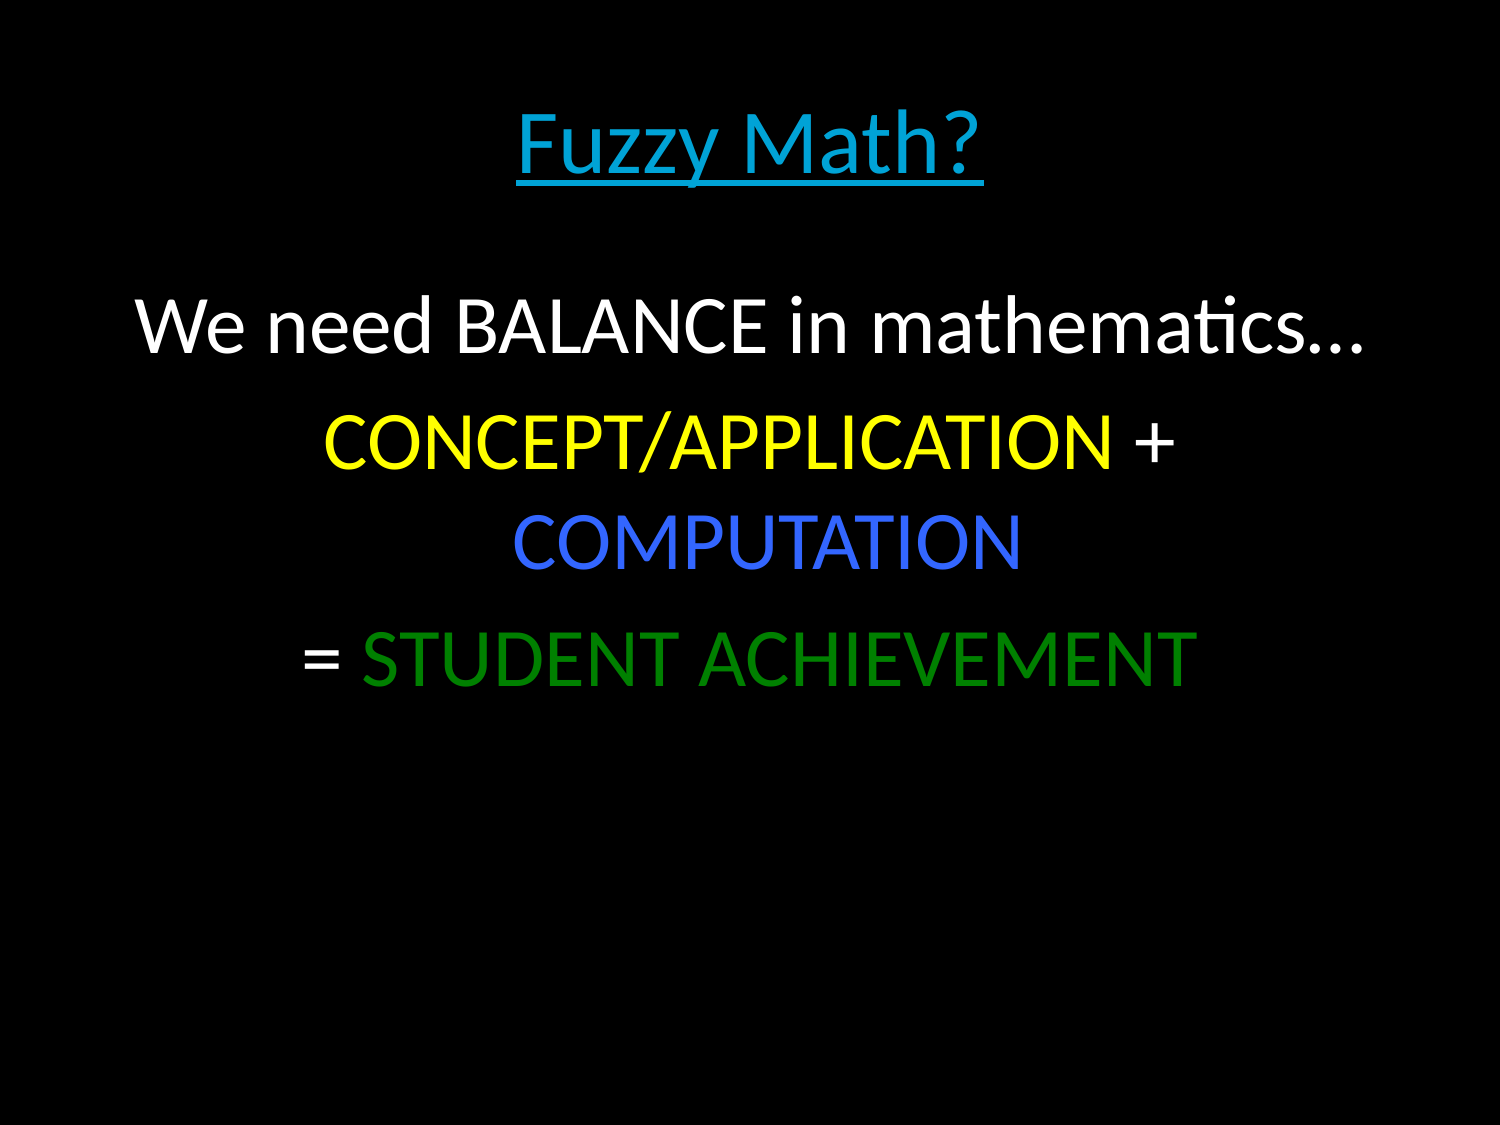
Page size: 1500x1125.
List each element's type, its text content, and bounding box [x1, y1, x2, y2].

title Fuzzy Math? [75, 43, 1425, 232]
list We need BALANCE in mathematics… CONCEPT/APPLICATION + COMPUTATION = STUDENT ACHIEVEMENT [75, 262, 1425, 1005]
